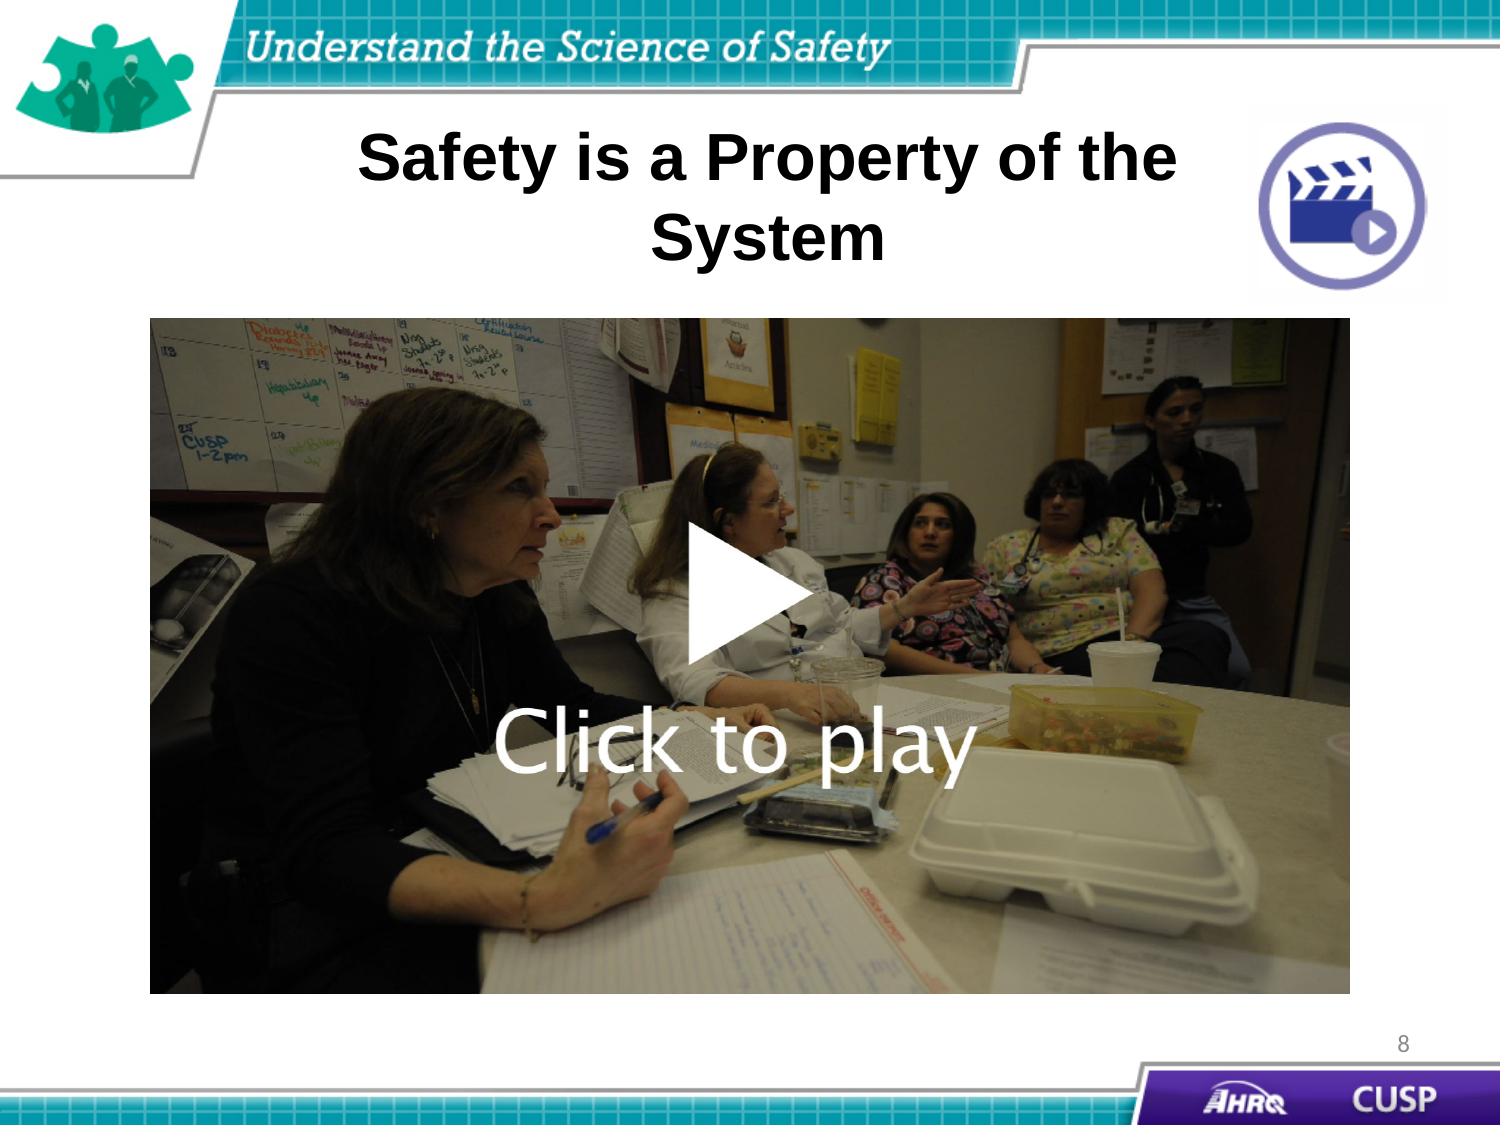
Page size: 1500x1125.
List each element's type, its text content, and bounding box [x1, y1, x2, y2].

text_box [112, 212, 1182, 319]
slide_number 8 [1074, 1012, 1425, 1073]
title Safety is a Property of the System [249, 99, 1182, 288]
picture [0, 0, 1500, 1125]
